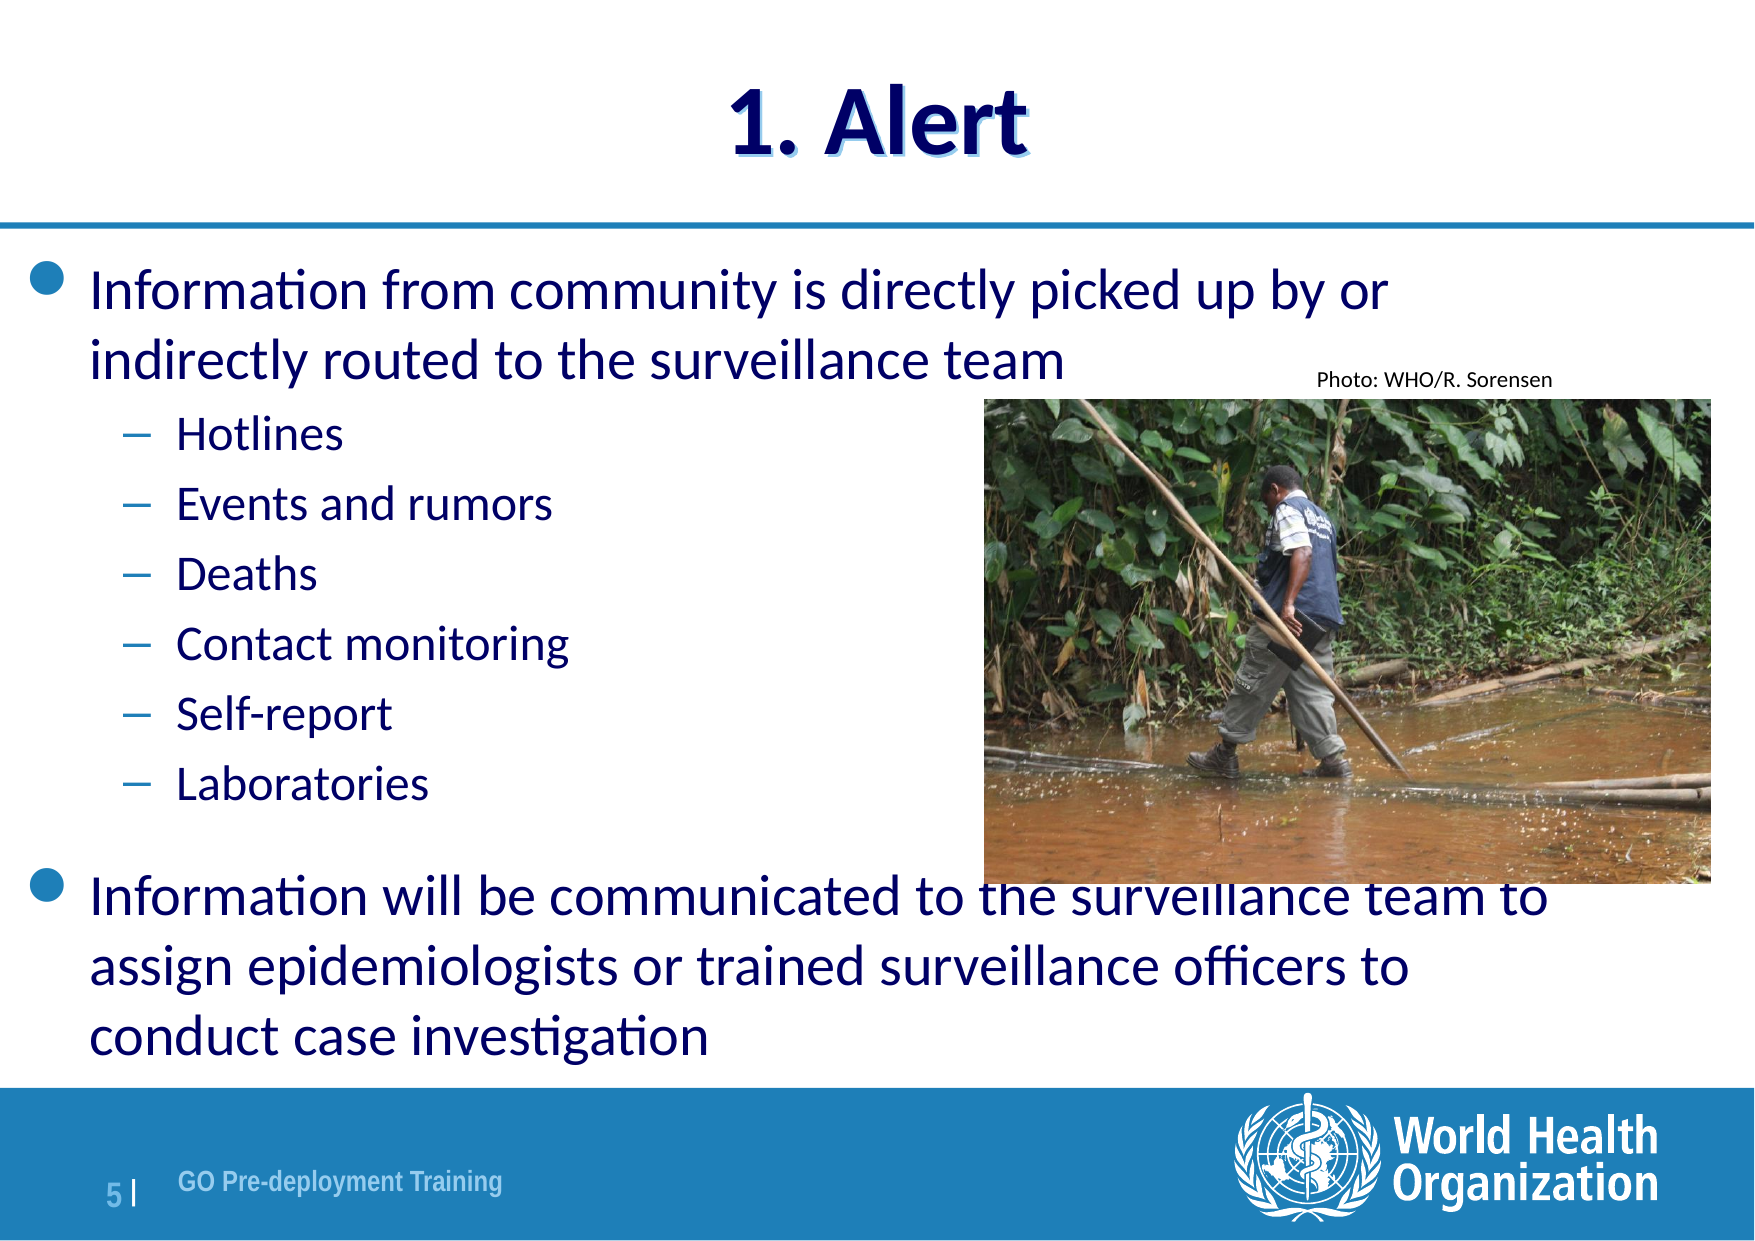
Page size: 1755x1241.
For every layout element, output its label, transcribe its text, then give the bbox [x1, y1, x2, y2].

title 1. Alert [0, 25, 1755, 204]
picture [984, 399, 1712, 885]
text_box Photo: WHO/R. Sorensen [1302, 356, 1690, 398]
list Information from community is directly picked up by or indirectly routed to the surveillance team Hotlines Events and rumors Deaths Contact monitoring Self-report Laboratories Information will be communicated to the surveillance team to assign epidemiologists or trained surveillance officers to conduct case investigation [25, 250, 1589, 1038]
